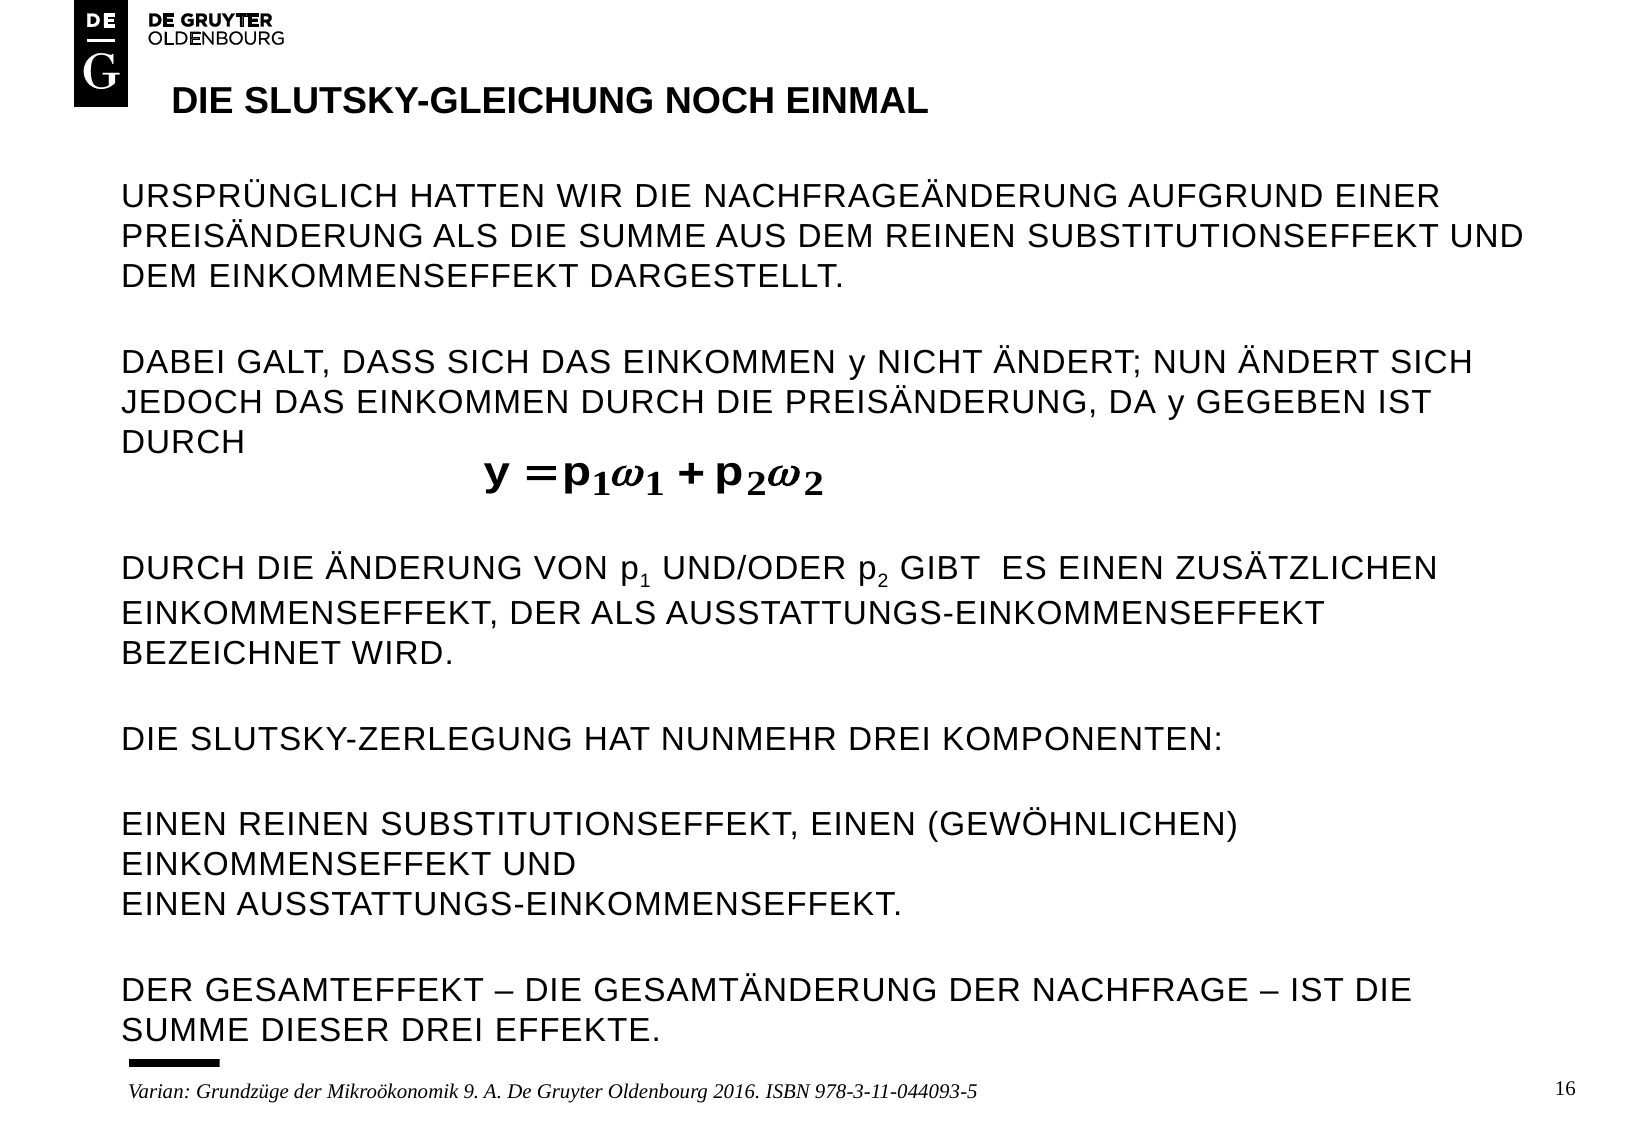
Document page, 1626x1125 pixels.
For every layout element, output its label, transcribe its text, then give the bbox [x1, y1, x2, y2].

title DIE SLUTSKY-GLEICHUNG NOCH EINMAL [171, 76, 1599, 137]
slide_number 16 [1554, 1074, 1614, 1104]
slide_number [128, 1077, 1539, 1108]
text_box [481, 449, 826, 498]
list URSPRÜNGLICH HATTEN WIR DIE NACHFRAGEÄNDERUNG AUFGRUND EINER PREISÄNDERUNG ALS DIE SUMME AUS DEM REINEN SUBSTITUTIONSEFFEKT UND DEM EINKOMMENSEFFEKT DARGESTELLT. DABEI GALT, DASS SICH DAS EINKOMMEN y NICHT ÄNDERT; NUN ÄNDERT SICH JEDOCH DAS EINKOMMEN DURCH DIE PREISÄNDERUNG, DA y GEGEBEN IST DURCH Durch die änderung von p1 und/oder p2 gibt es einen zusätzlichen einkommenseffekt, der als Ausstattungs-Einkommenseffekt bezeichnet wird. Die slutsky-zerlegung hat nunmehr drei komponenten: Einen reinen substitutionseffekt, Einen (gewöhnlichen) einkommenseffekt und Einen Ausstattungs-einkommenseffekt. Der gesamteffekt – die gesamtänderung der nachfrage – ist die summe dieser drei effekte. [121, 174, 1548, 1058]
